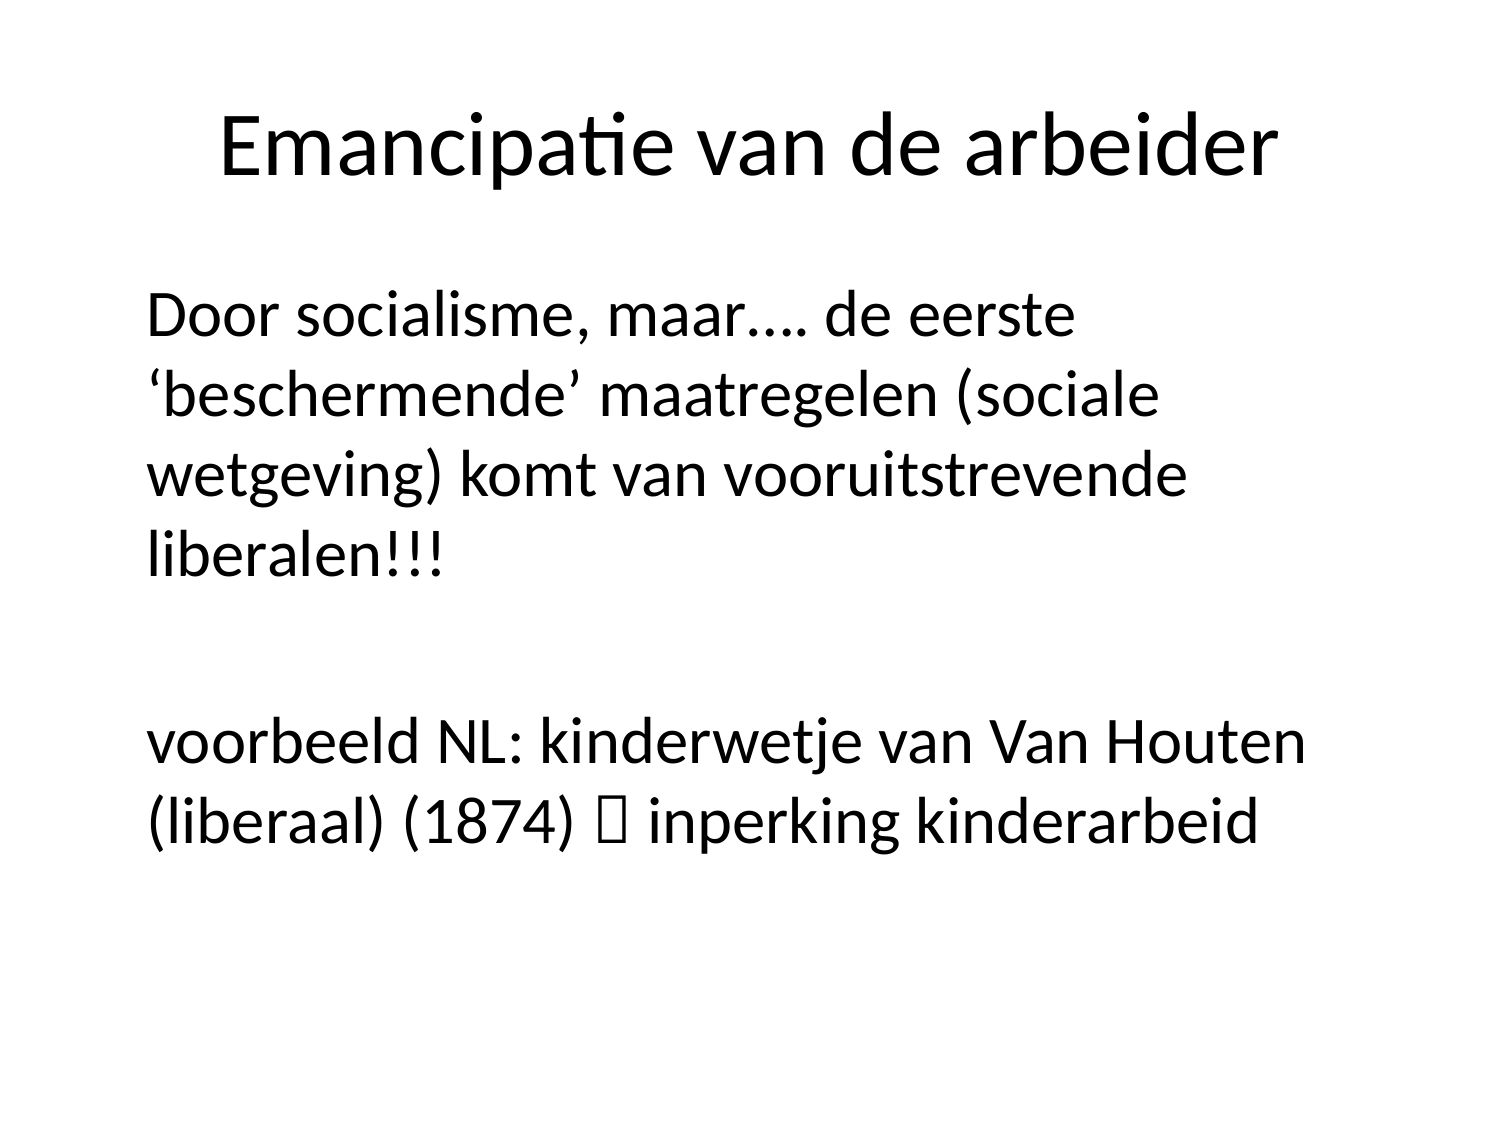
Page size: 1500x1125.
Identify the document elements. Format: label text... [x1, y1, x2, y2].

title Emancipatie van de arbeider [75, 45, 1425, 233]
list Door socialisme, maar…. de eerste ‘beschermende’ maatregelen (sociale wetgeving) komt van vooruitstrevende liberalen!!! voorbeeld NL: kinderwetje van Van Houten (liberaal) (1874)  inperking kinderarbeid [75, 262, 1425, 1005]
